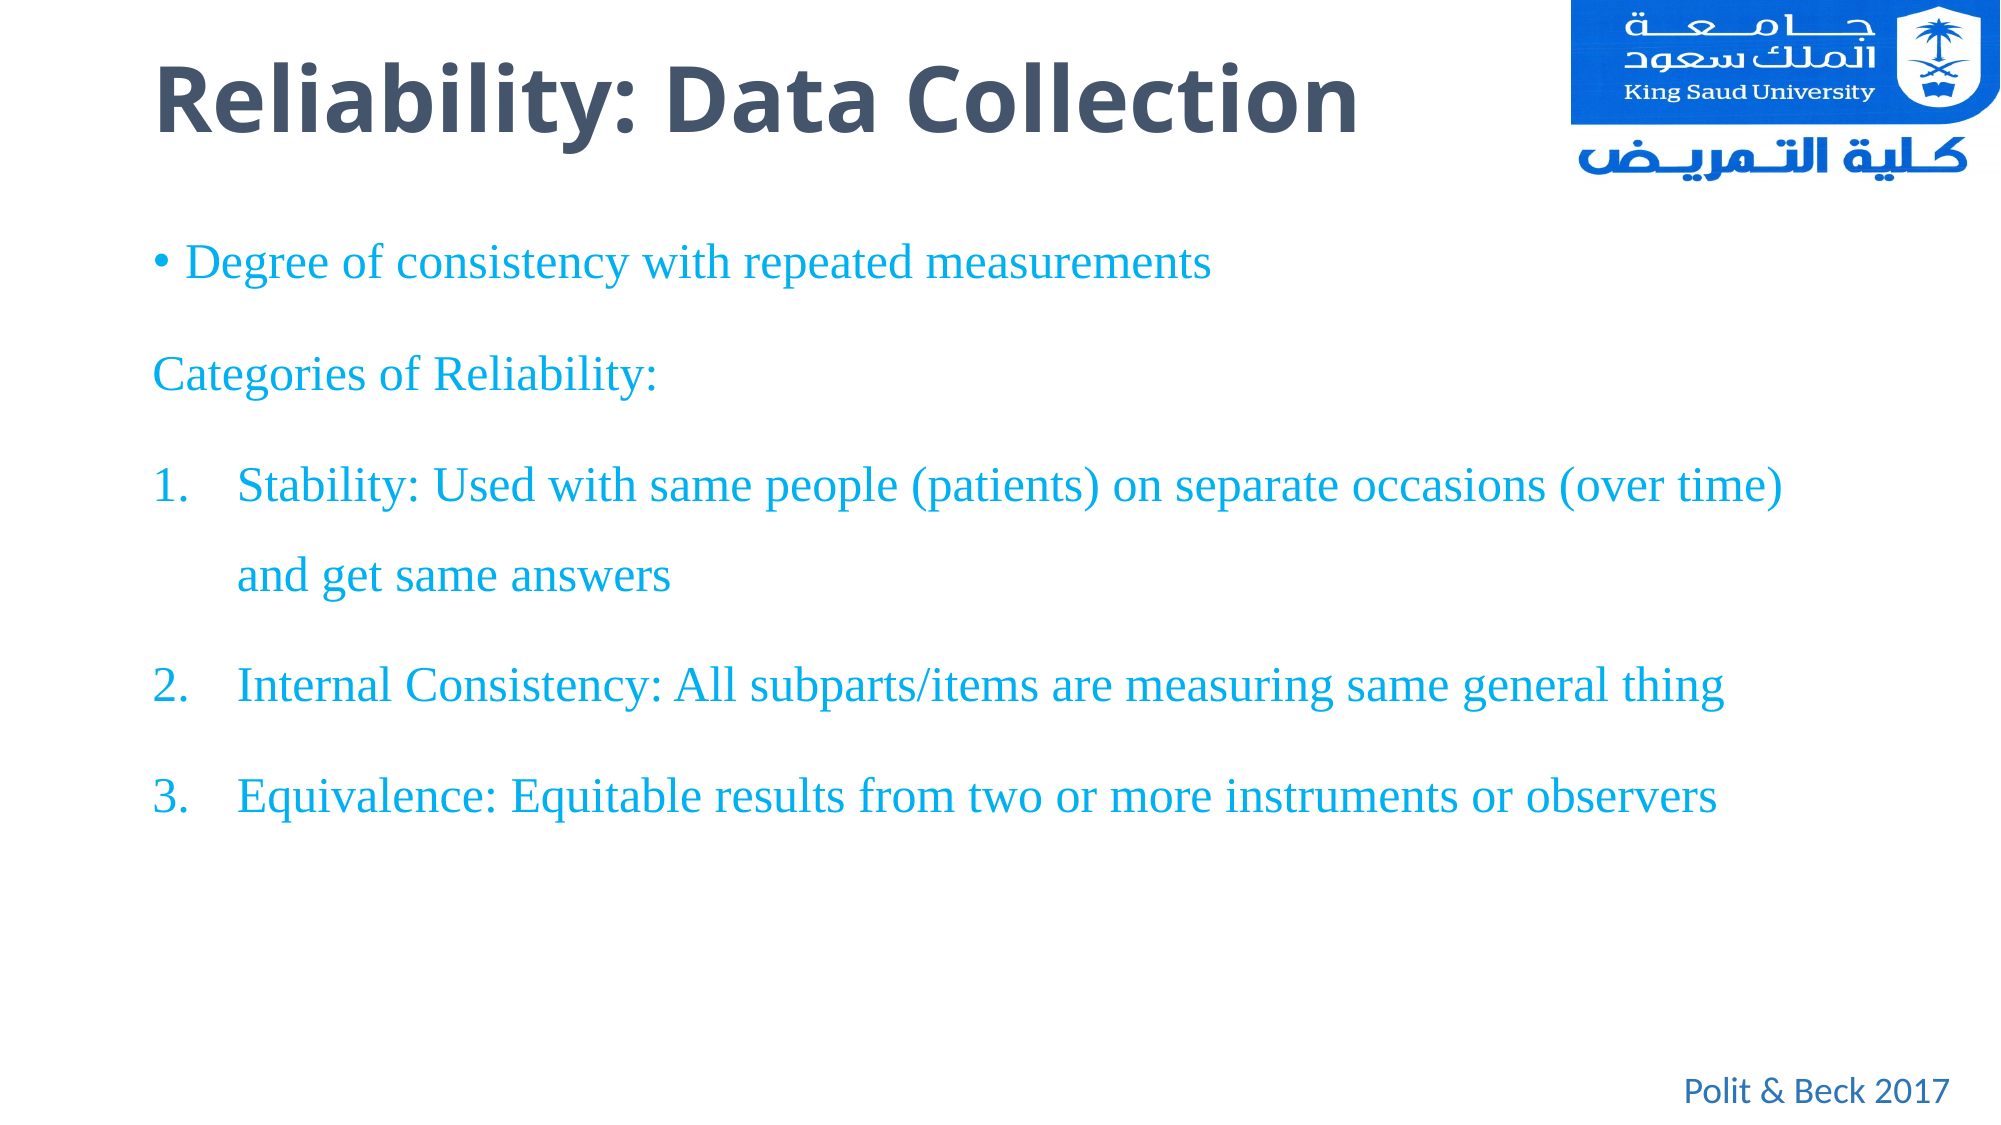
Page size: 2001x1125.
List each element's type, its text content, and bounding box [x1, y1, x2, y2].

list • Degree of consistency with repeated measurements Categories of Reliability: Stability: Used with same people (patients) on separate occasions (over time) and get same answers Internal Consistency: All subparts/items are measuring same general thing Equivalence: Equitable results from two or more instruments or observers [137, 184, 1863, 1106]
picture [1571, 0, 2000, 185]
title Reliability: Data Collection [137, 22, 1571, 184]
text_box Polit & Beck 2017 [1668, 1058, 1966, 1118]
